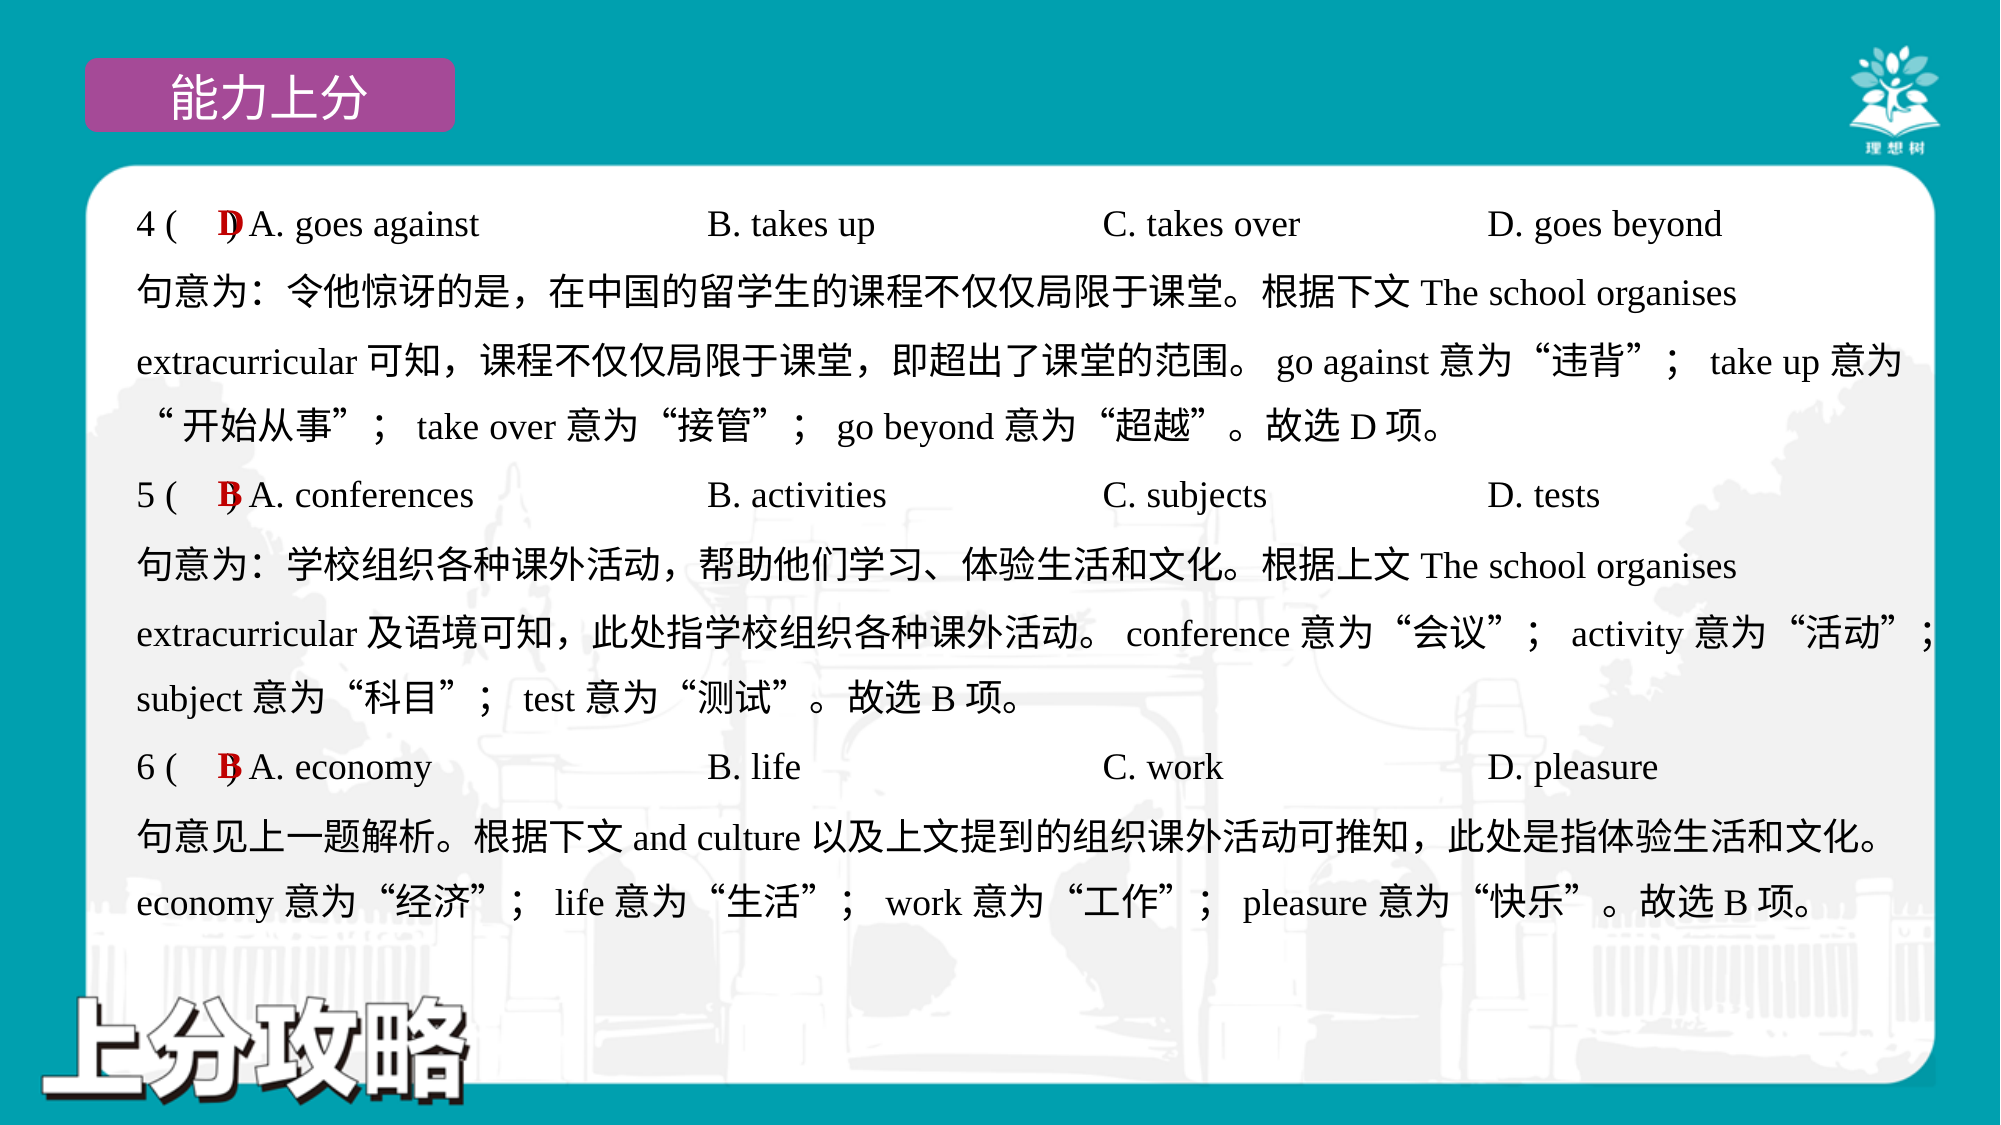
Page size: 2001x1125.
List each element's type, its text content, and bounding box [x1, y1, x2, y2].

text_box 6 ( ) A. economy B. life C. work D. pleasure [257, 720, 1865, 780]
picture [0, 0, 2000, 1125]
text_box 5 ( ) A. conferences B. activities C. subjects D. tests [257, 447, 1865, 507]
text_box B [204, 447, 257, 507]
text_box B [204, 719, 257, 780]
text_box 句意为：学校组织各种课外活动，帮助他们学习、体验生活和文化。根据上文The school organises extracurricular及语境可知，此处指学校组织各种课外活动。conference意为“会议”；activity意为“活动”； subject意为“科目”；test意为“测试”。故选B项。 [136, 516, 1865, 713]
text_box 6 ( ) A. economy B. life C. work D. pleasure [136, 720, 204, 780]
text_box 句意为：令他惊讶的是，在中国的留学生的课程不仅仅局限于课堂。根据下文The school organises extracurricular可知，课程不仅仅局限于课堂，即超出了课堂的范围。go against意为“违背”；take up意为 “开始从事”；take over意为“接管”；go beyond意为“超越”。故选D项。 [136, 244, 1865, 440]
text_box D [204, 176, 259, 236]
text_box 句意见上一题解析。根据下文and culture以及上文提到的组织课外活动可推知，此处是指体验生活和文化。 economy意为“经济”；life意为“生活”；work意为“工作”；pleasure意为“快乐”。故选B项。 [136, 789, 1865, 916]
text_box 4 ( ) A. goes against B. takes up C. takes over D. goes beyond [136, 176, 1865, 237]
text_box 5 ( ) A. conferences B. activities C. subjects D. tests [136, 447, 204, 507]
